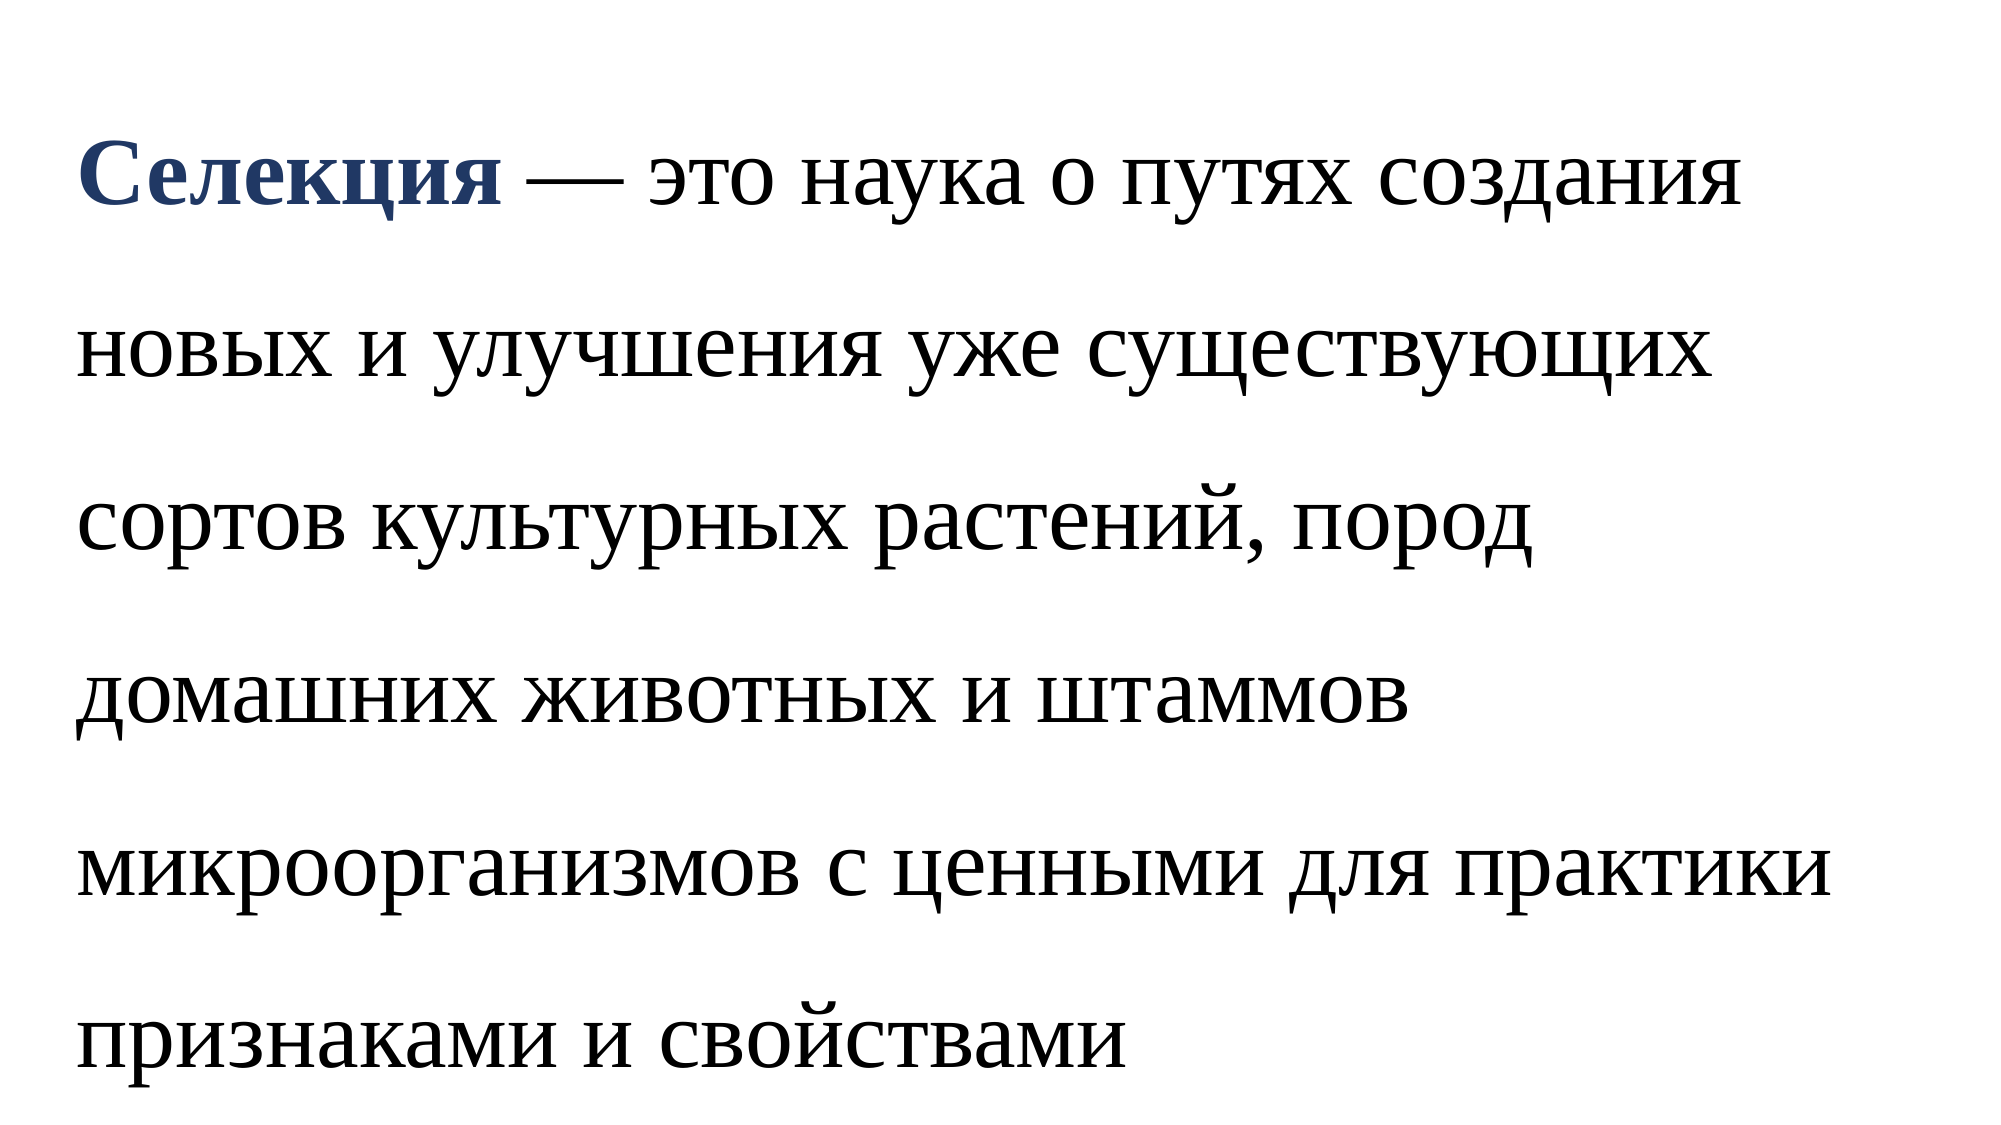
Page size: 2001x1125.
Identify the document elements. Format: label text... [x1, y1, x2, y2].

list Селекция — это наука о путях создания новых и улучшения уже существующих сортов культурных растений, пород домашних животных и штаммов микроорганизмов с ценными для практики признаками и свойствами [61, 43, 1863, 1105]
